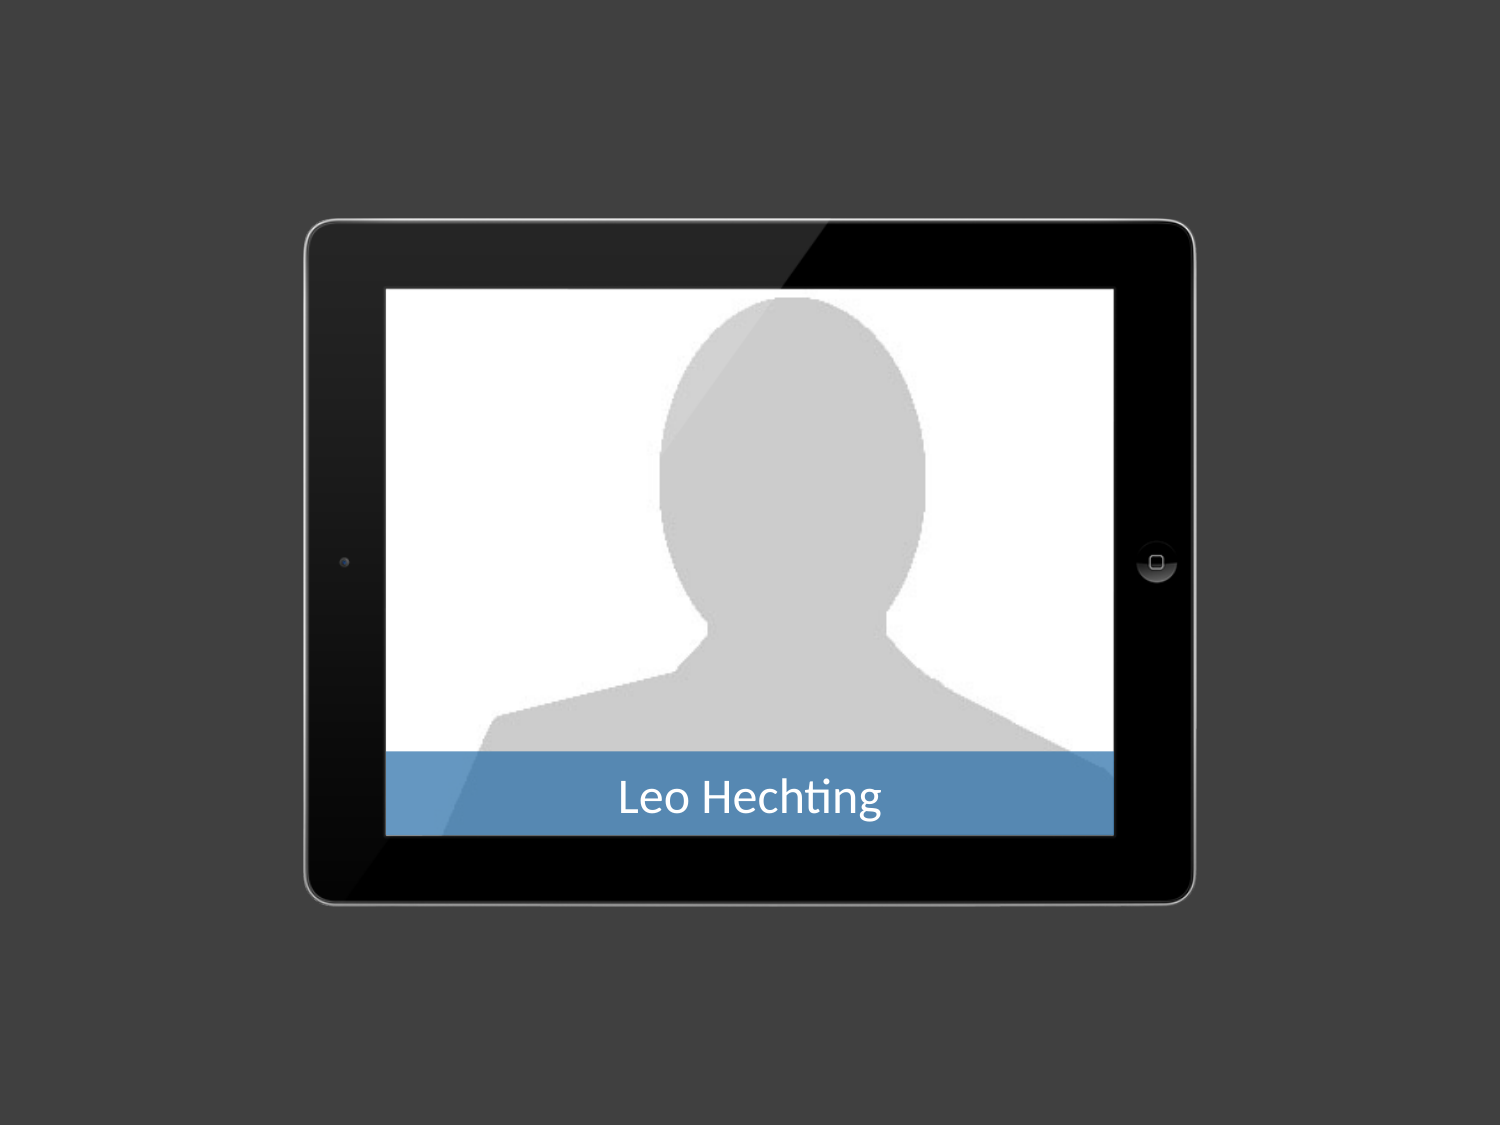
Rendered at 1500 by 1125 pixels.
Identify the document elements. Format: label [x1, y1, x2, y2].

picture [302, 218, 1197, 907]
